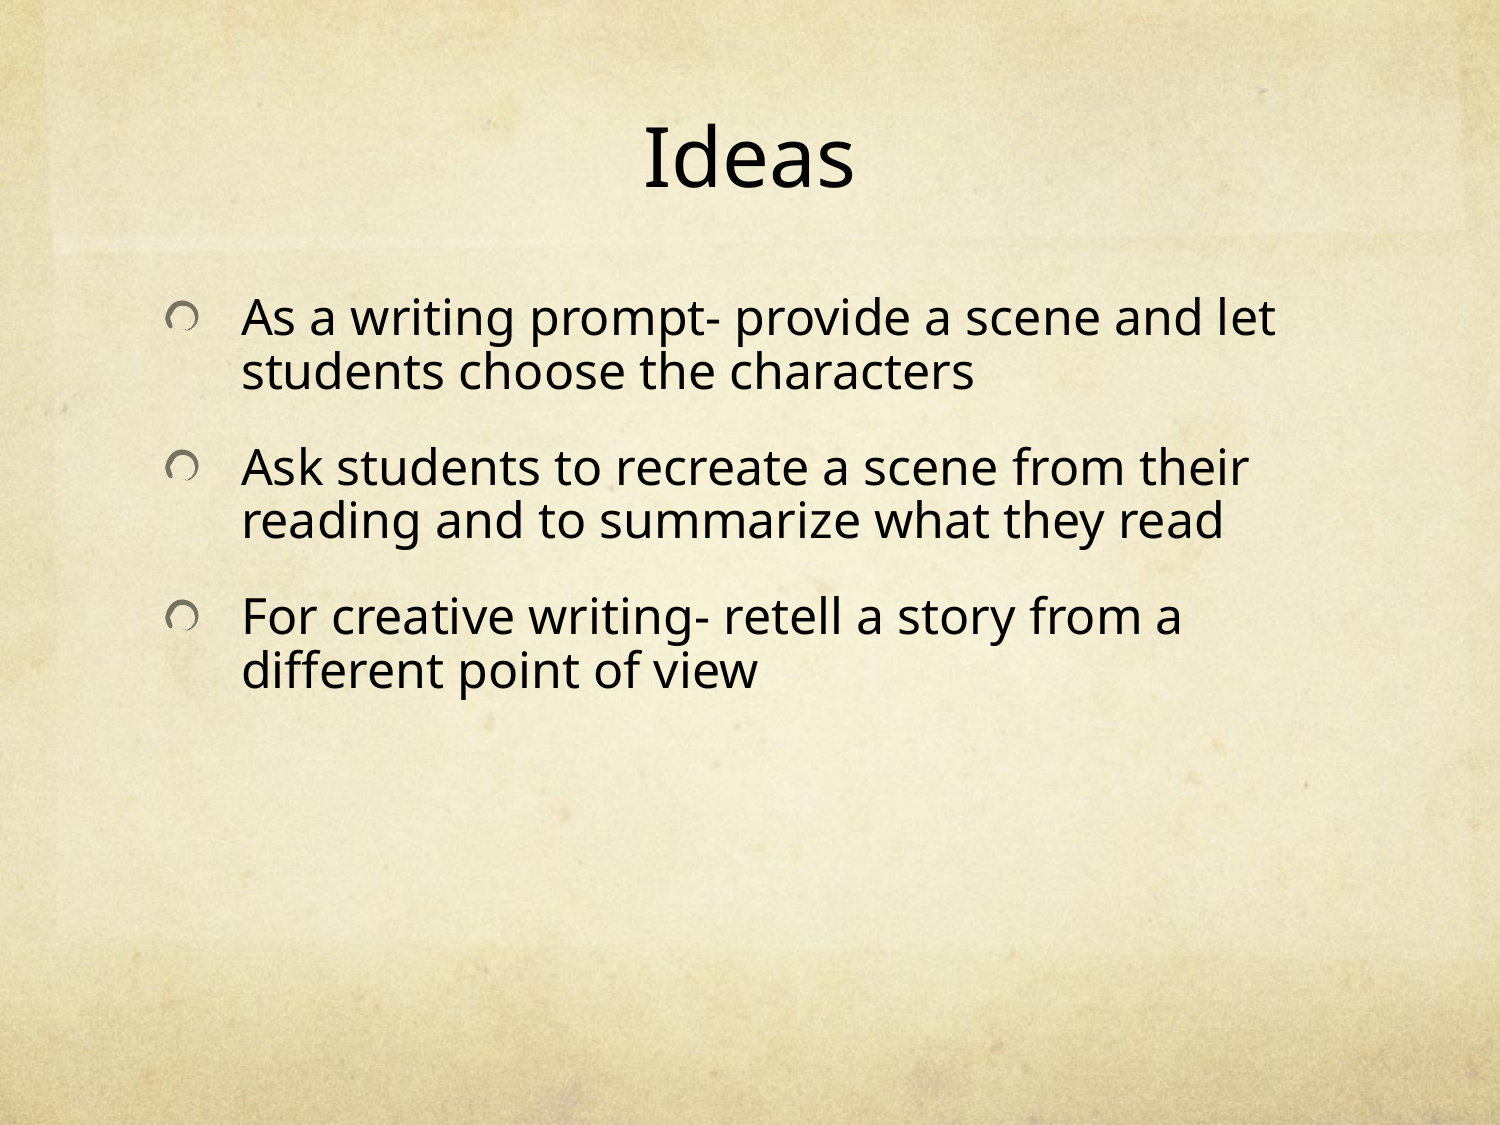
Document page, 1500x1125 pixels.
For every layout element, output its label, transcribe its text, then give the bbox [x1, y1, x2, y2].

title Ideas [149, 82, 1350, 226]
picture [165, 599, 200, 632]
list As a writing prompt- provide a scene and let students choose the characters Ask students to recreate a scene from their reading and to summarize what they read For creative writing- retell a story from a different point of view [149, 284, 1350, 1125]
picture [0, 0, 1500, 1125]
picture [165, 449, 200, 482]
picture [165, 300, 200, 332]
